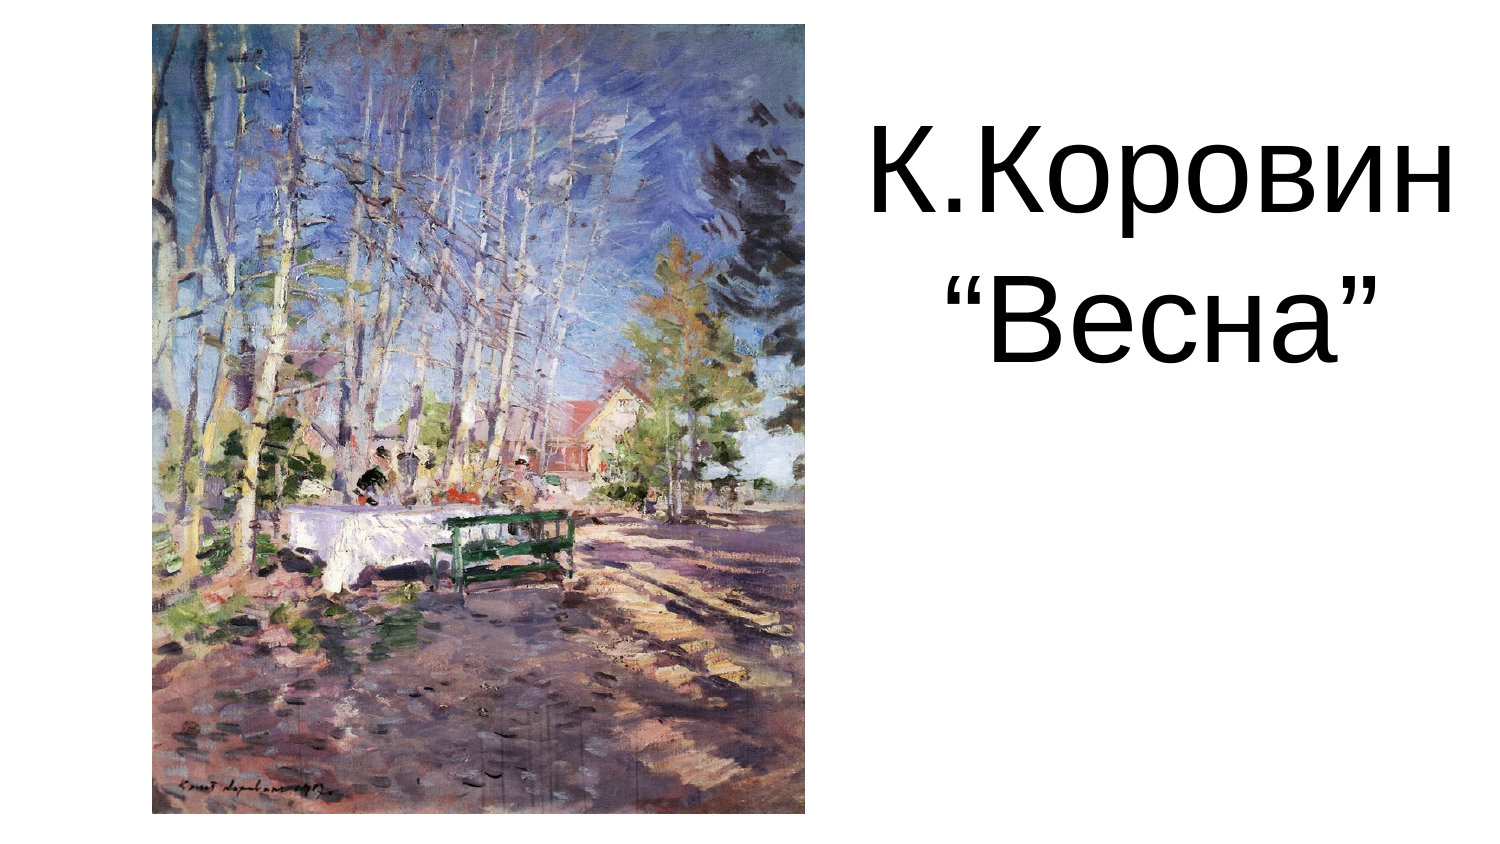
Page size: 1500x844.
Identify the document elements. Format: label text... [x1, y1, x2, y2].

text_box К.Коровин “Весна” [841, 72, 1483, 618]
picture [151, 24, 805, 814]
